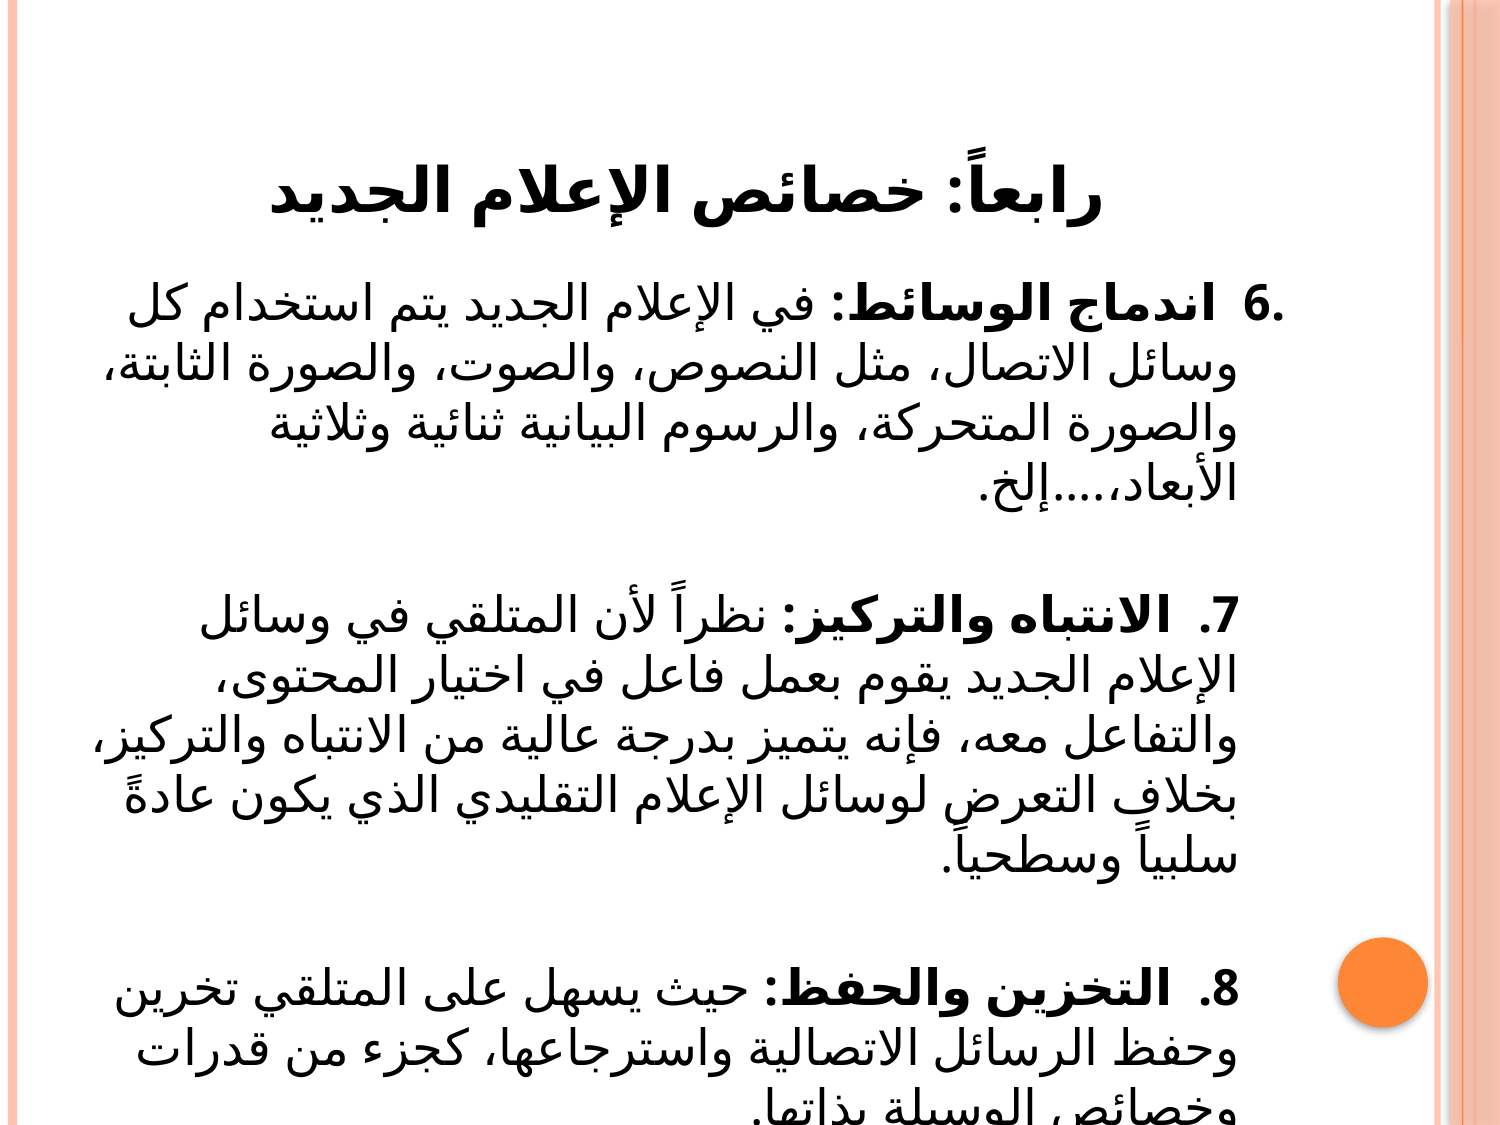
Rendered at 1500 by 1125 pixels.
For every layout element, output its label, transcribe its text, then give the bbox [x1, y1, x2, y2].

list .6 اندماج الوسائط: في الإعلام الجديد يتم استخدام كل وسائل الاتصال، مثل النصوص، والصوت، والصورة الثابتة، والصورة المتحركة، والرسوم البيانية ثنائية وثلاثية الأبعاد،....إلخ. 7. الانتباه والتركيز: نظراً لأن المتلقي في وسائل الإعلام الجديد يقوم بعمل فاعل في اختيار المحتوى، والتفاعل معه، فإنه يتميز بدرجة عالية من الانتباه والتركيز، بخلاف التعرض لوسائل الإعلام التقليدي الذي يكون عادةً سلبياً وسطحياً. 8. التخزين والحفظ: حيث يسهل على المتلقي تخرين وحفظ الرسائل الاتصالية واسترجاعها، كجزء من قدرات وخصائص الوسيلة بذاتها. [75, 262, 1300, 1062]
title رابعاً: خصائص الإعلام الجديد [75, 45, 1300, 233]
